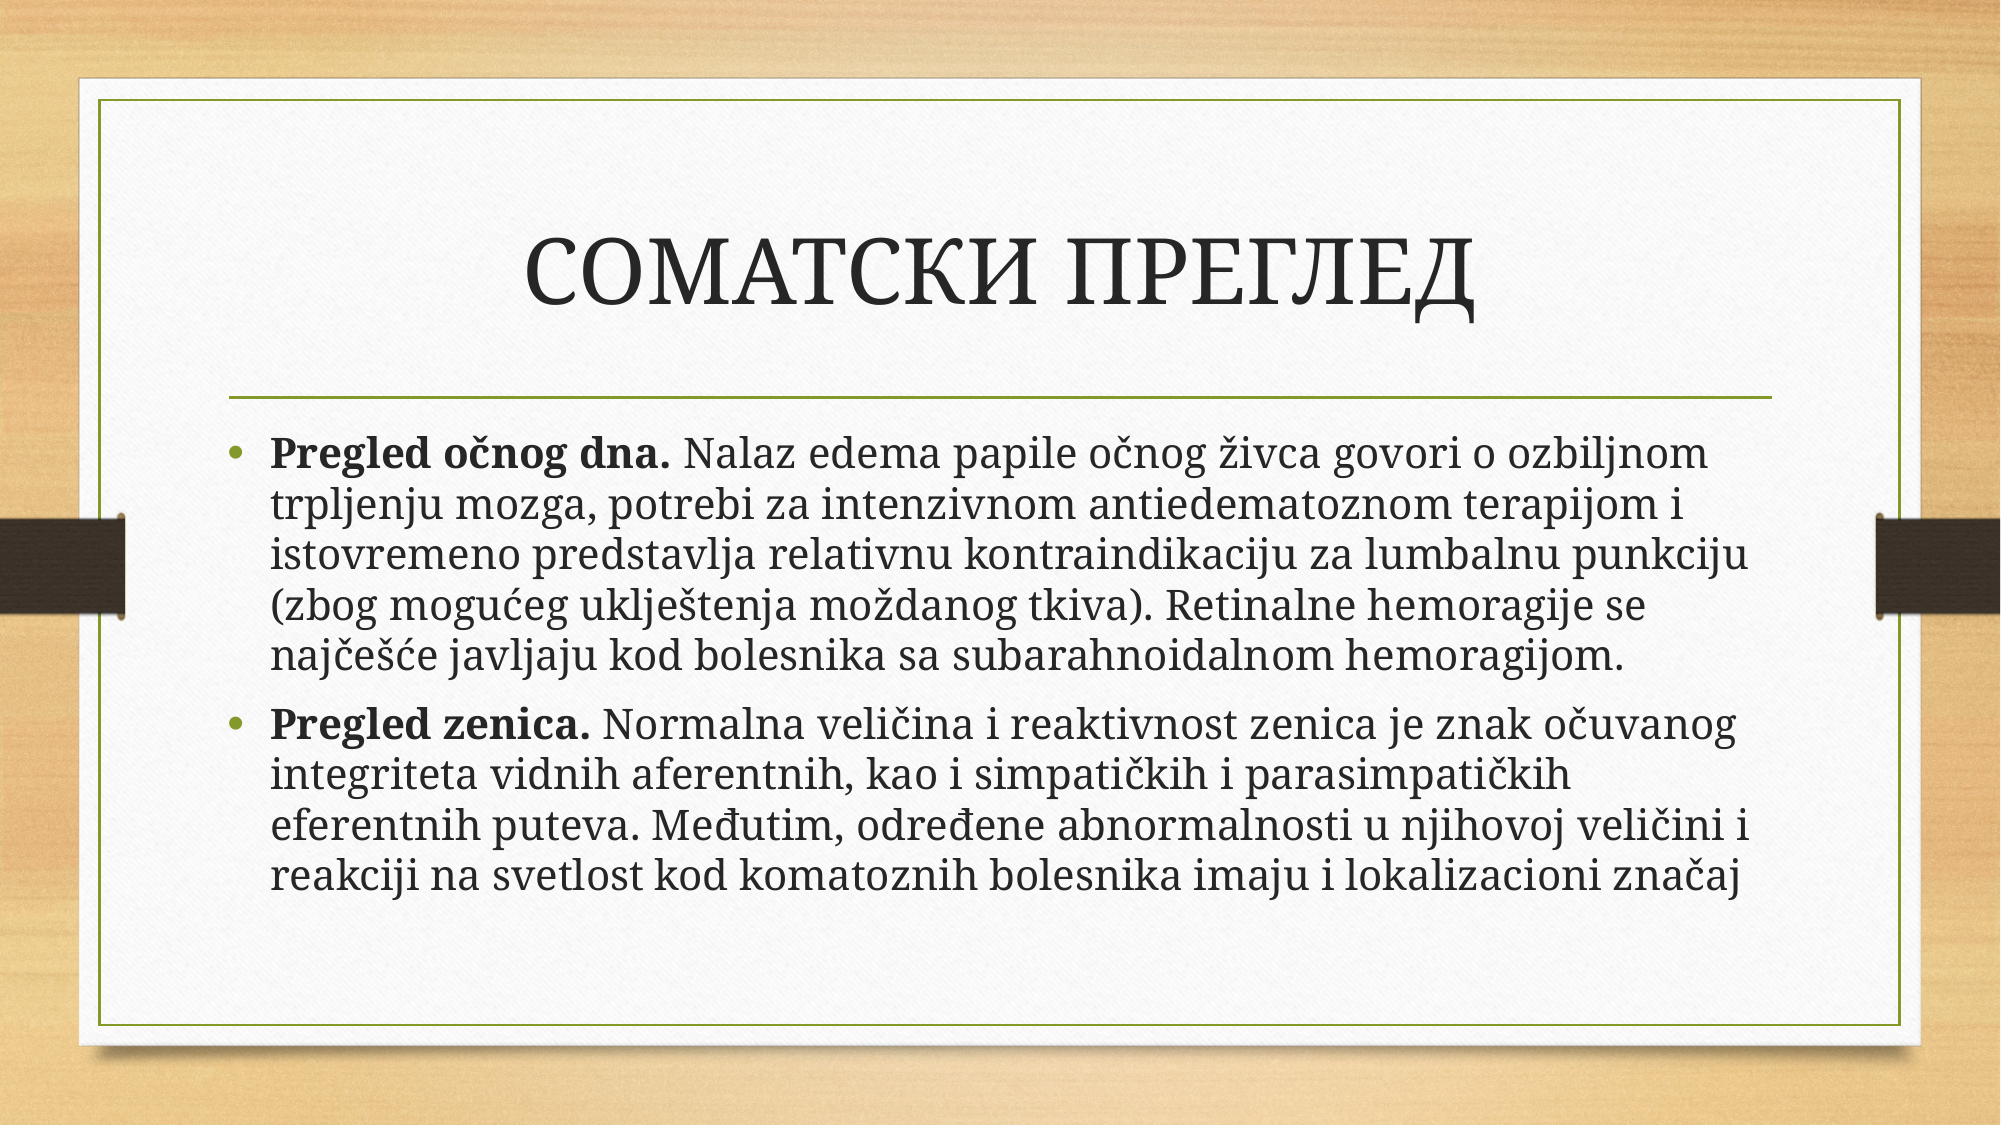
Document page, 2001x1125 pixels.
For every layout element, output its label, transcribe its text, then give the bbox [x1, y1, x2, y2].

picture [0, 0, 2001, 1125]
title СОМАТСКИ ПРЕГЛЕД [212, 161, 1788, 375]
list Pregled očnog dna. Nalaz edema papile očnog živca govori o ozbiljnom trpljenju mozga, potrebi za intenzivnom antiedematoznom terapijom i istovremeno predstavlja relativnu kontraindikaciju za lumbalnu punkciju (zbog mogućeg uklještenja moždanog tkiva). Retinalne hemoragije se najčešće javljaju kod bolesnika sa subarahnoidalnom hemoragijom. Pregled zenica. Normalna veličina i reaktivnost zenica je znak očuvanog integriteta vidnih aferentnih, kao i simpatičkih i parasimpatičkih eferentnih puteva. Međutim, određene abnormalnosti u njihovoj veličini i reakciji na svetlost kod komatoznih bolesnika imaju i lokalizacioni značaj [212, 419, 1788, 964]
